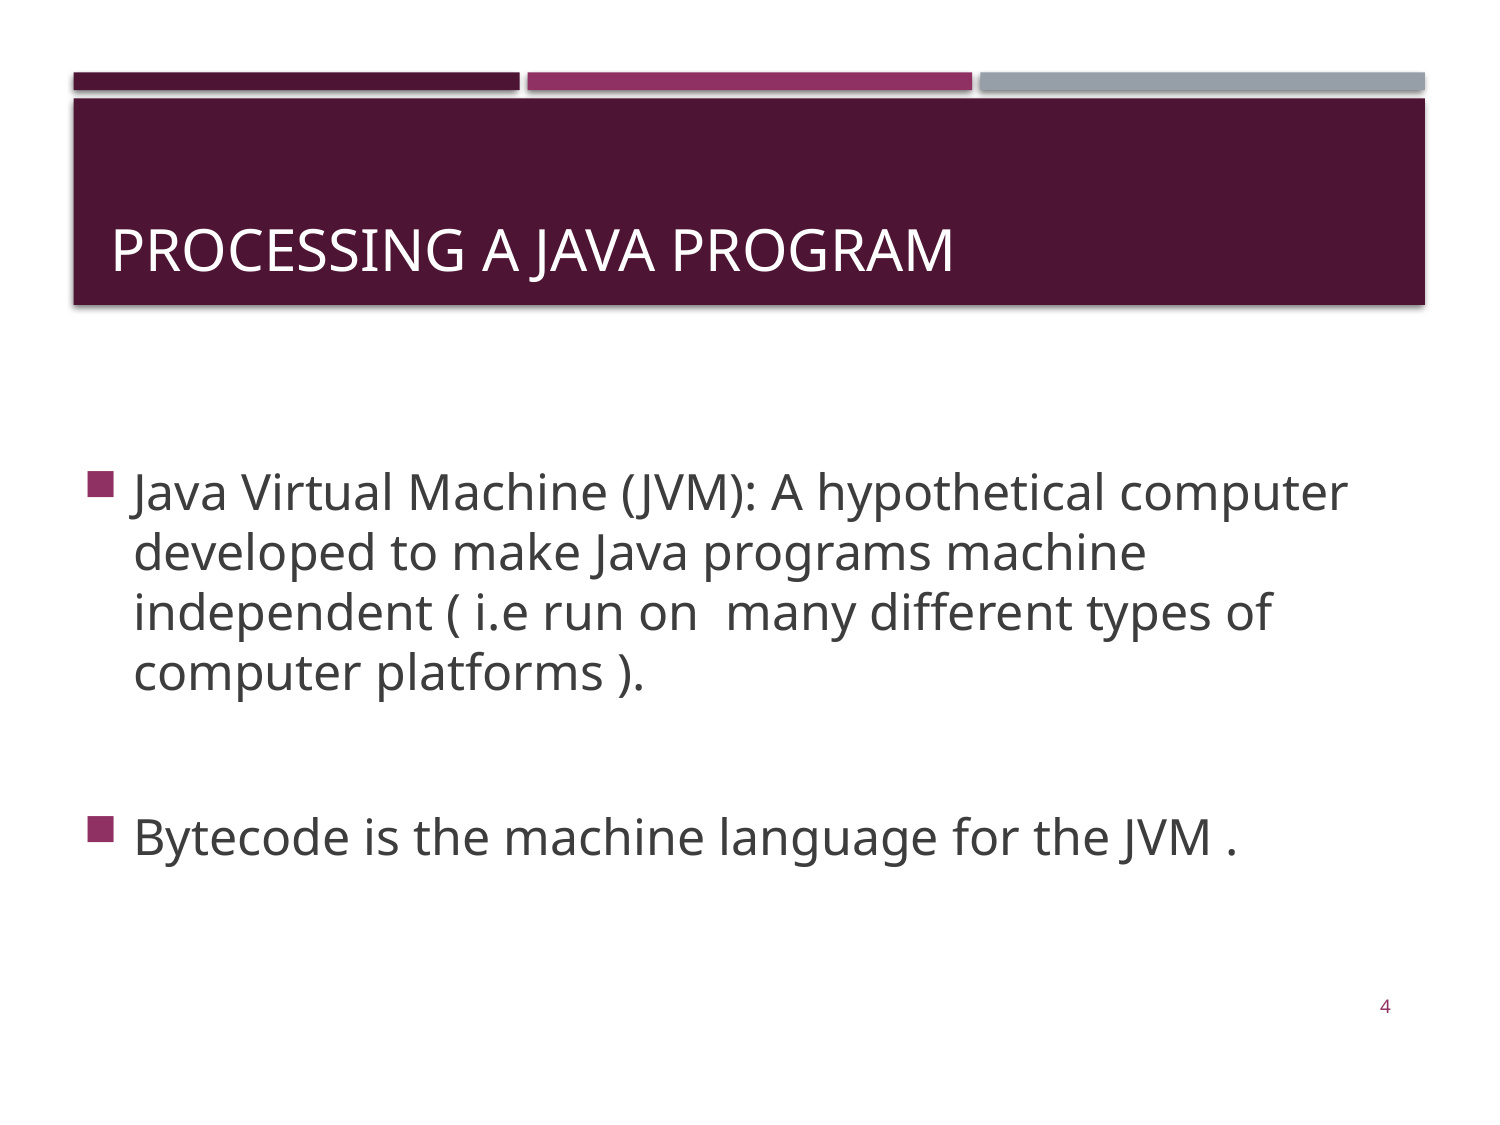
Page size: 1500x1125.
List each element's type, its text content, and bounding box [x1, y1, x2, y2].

title Processing a Java Program [95, 112, 1406, 291]
list Java Virtual Machine (JVM): A hypothetical computer developed to make Java programs machine independent ( i.e run on many different types of computer platforms ). Bytecode is the machine language for the JVM . [67, 365, 1379, 962]
slide_number 4 [1279, 977, 1406, 1037]
